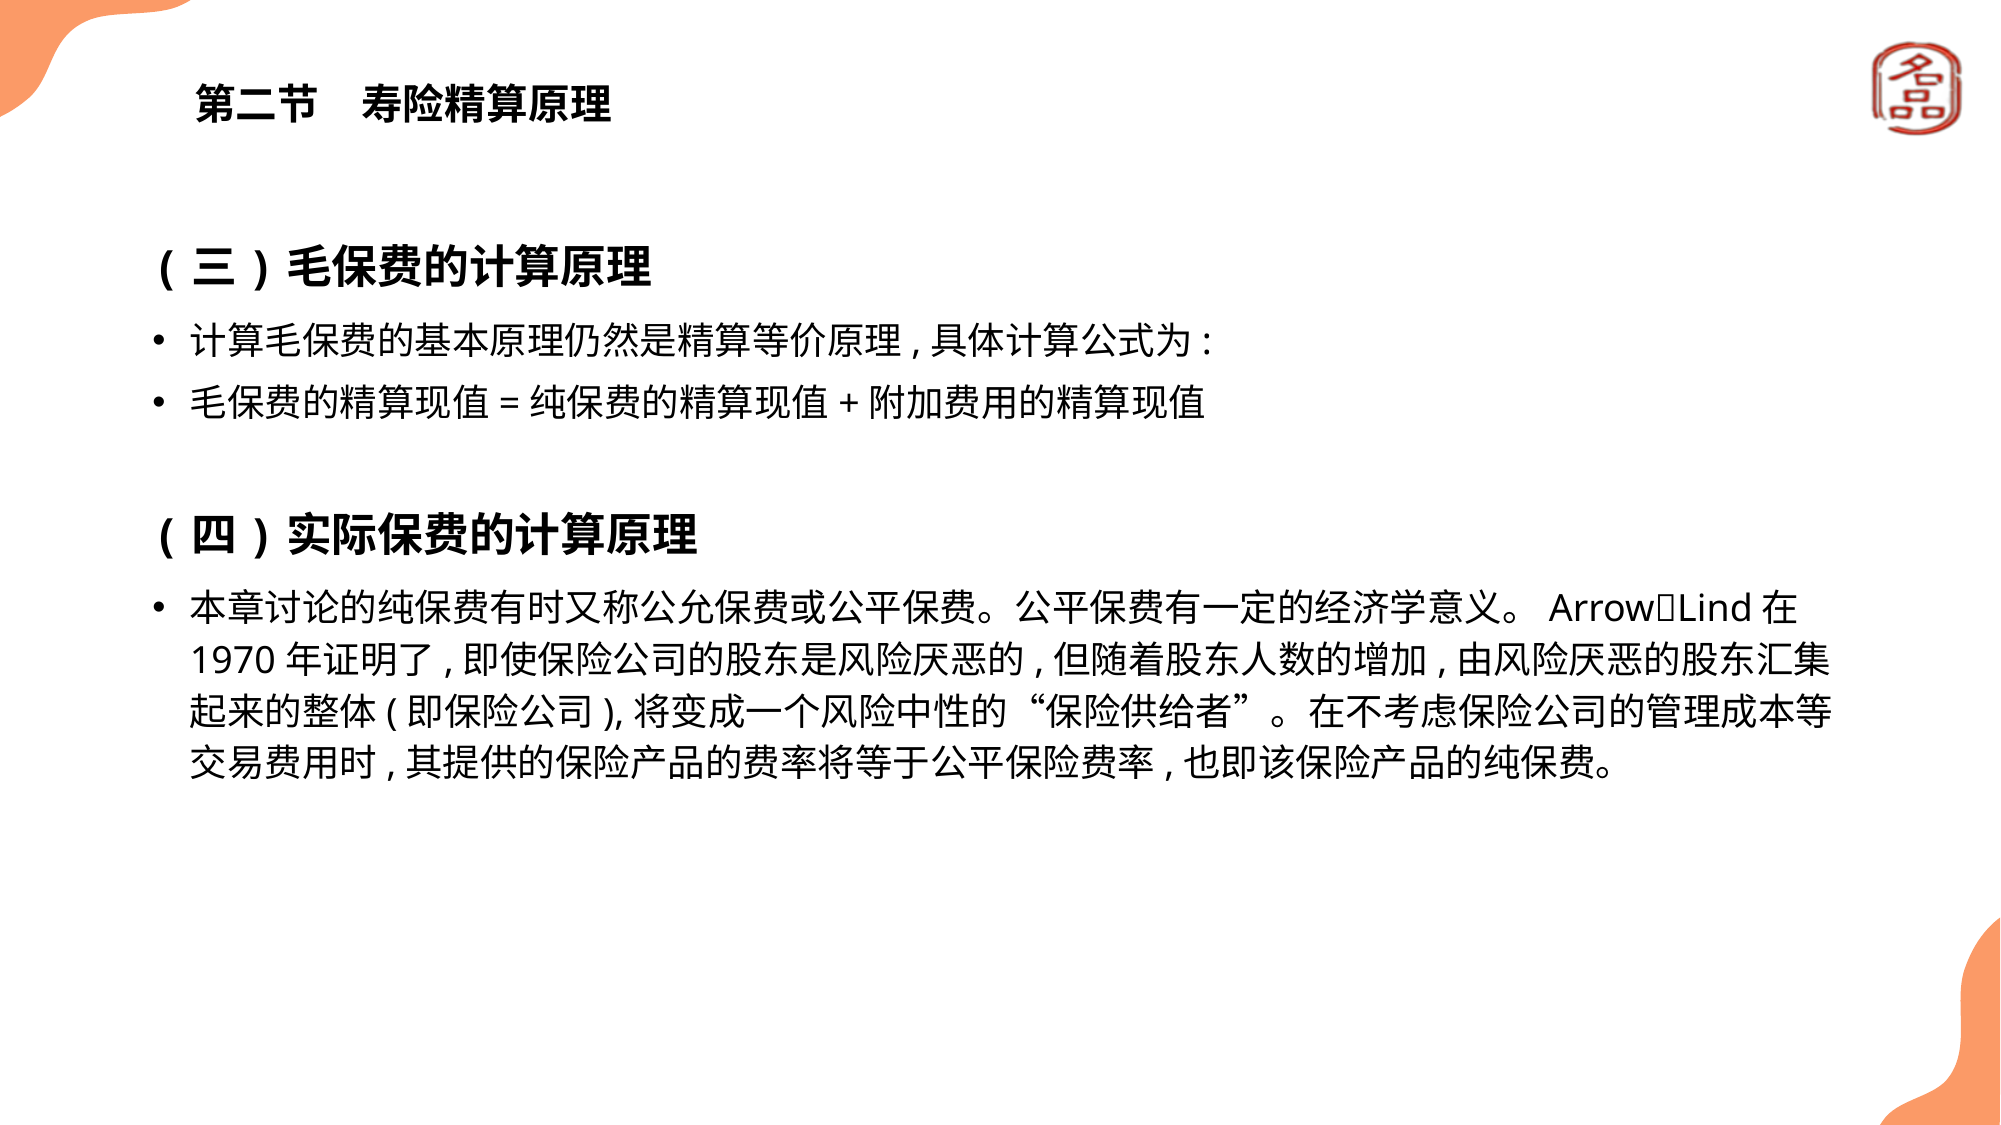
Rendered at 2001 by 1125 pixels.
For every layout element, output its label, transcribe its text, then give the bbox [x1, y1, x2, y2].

list (三)毛保费的计算原理 计算毛保费的基本原理仍然是精算等价原理,具体计算公式为: 毛保费的精算现值=纯保费的精算现值+附加费用的精算现值 (四)实际保费的计算原理 本章讨论的纯保费有时又称公允保费或公平保费。公平保费有一定的经济学意义。Arrow􀆼Lind在1970年证明了,即使保险公司的股东是风险厌恶的,但随着股东人数的增加,由风险厌恶的股东汇集起来的整体(即保险公司),将变成一个风险中性的“保险供给者”。在不考虑保险公司的管理成本等交易费用时,其提供的保险产品的费率将等于公平保险费率,也即该保险产品的纯保费。 [137, 217, 1863, 1031]
title 第二节 寿险精算原理 [137, 60, 1863, 152]
picture [1861, 10, 1990, 147]
